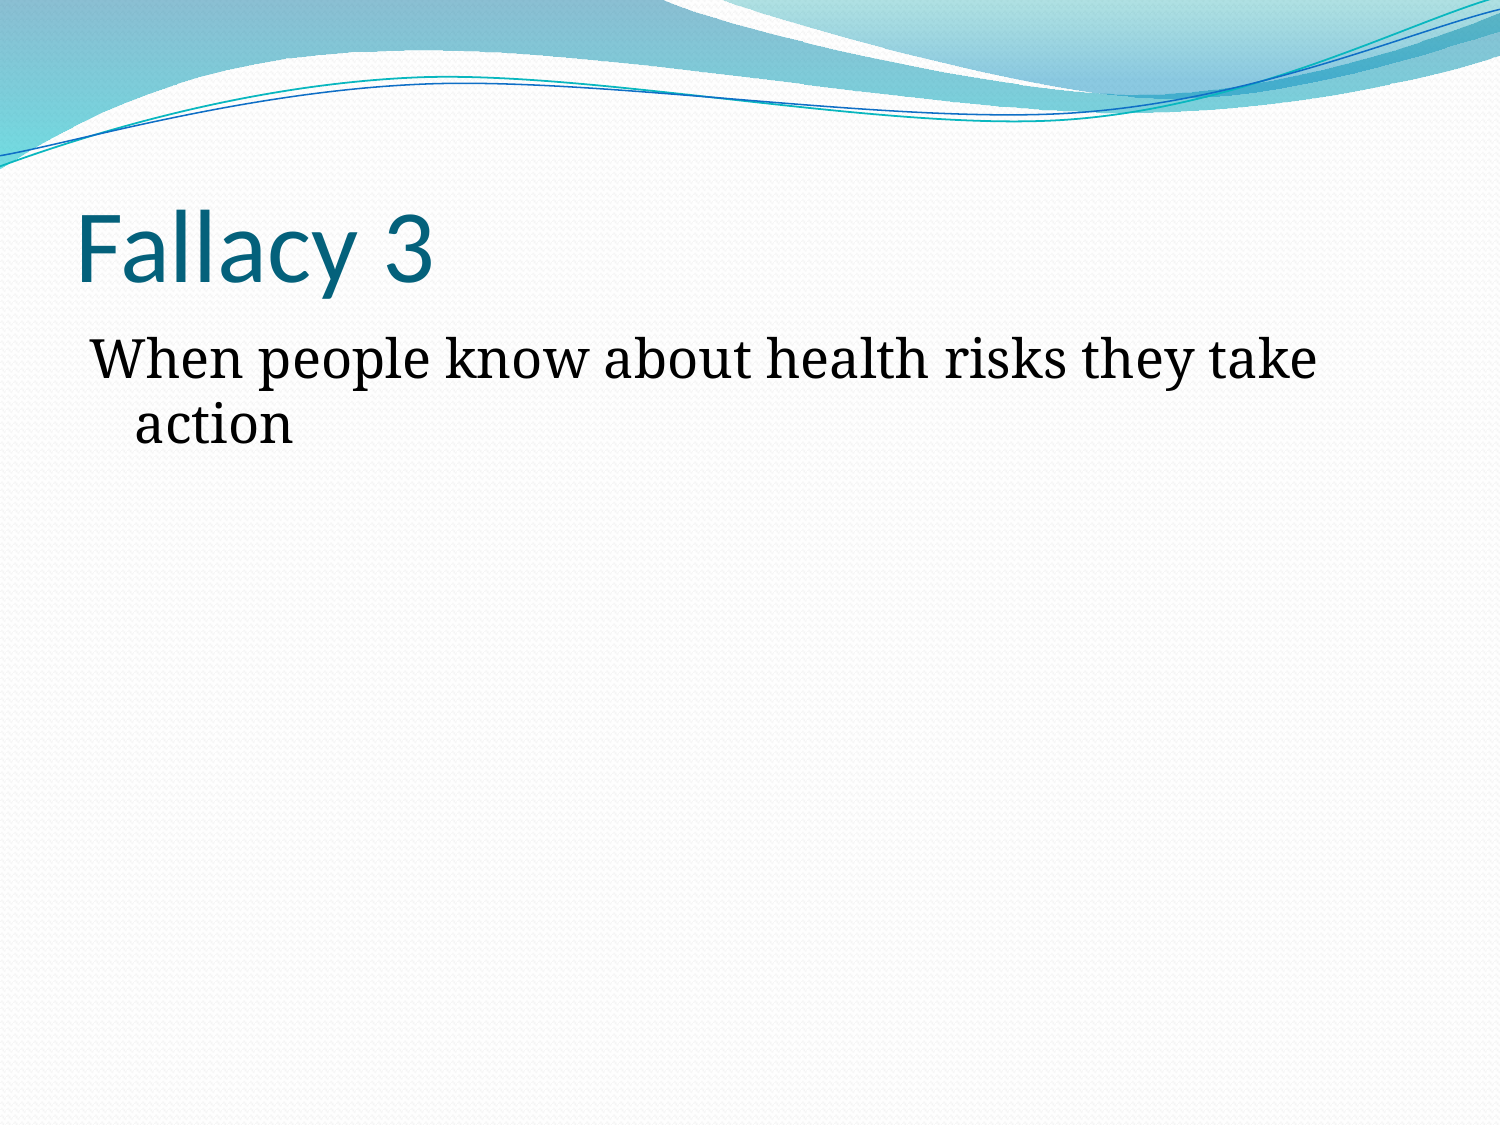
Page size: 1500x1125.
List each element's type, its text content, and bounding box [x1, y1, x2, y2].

list When people know about health risks they take action [75, 317, 1425, 1038]
title Fallacy 3 [75, 115, 1425, 303]
